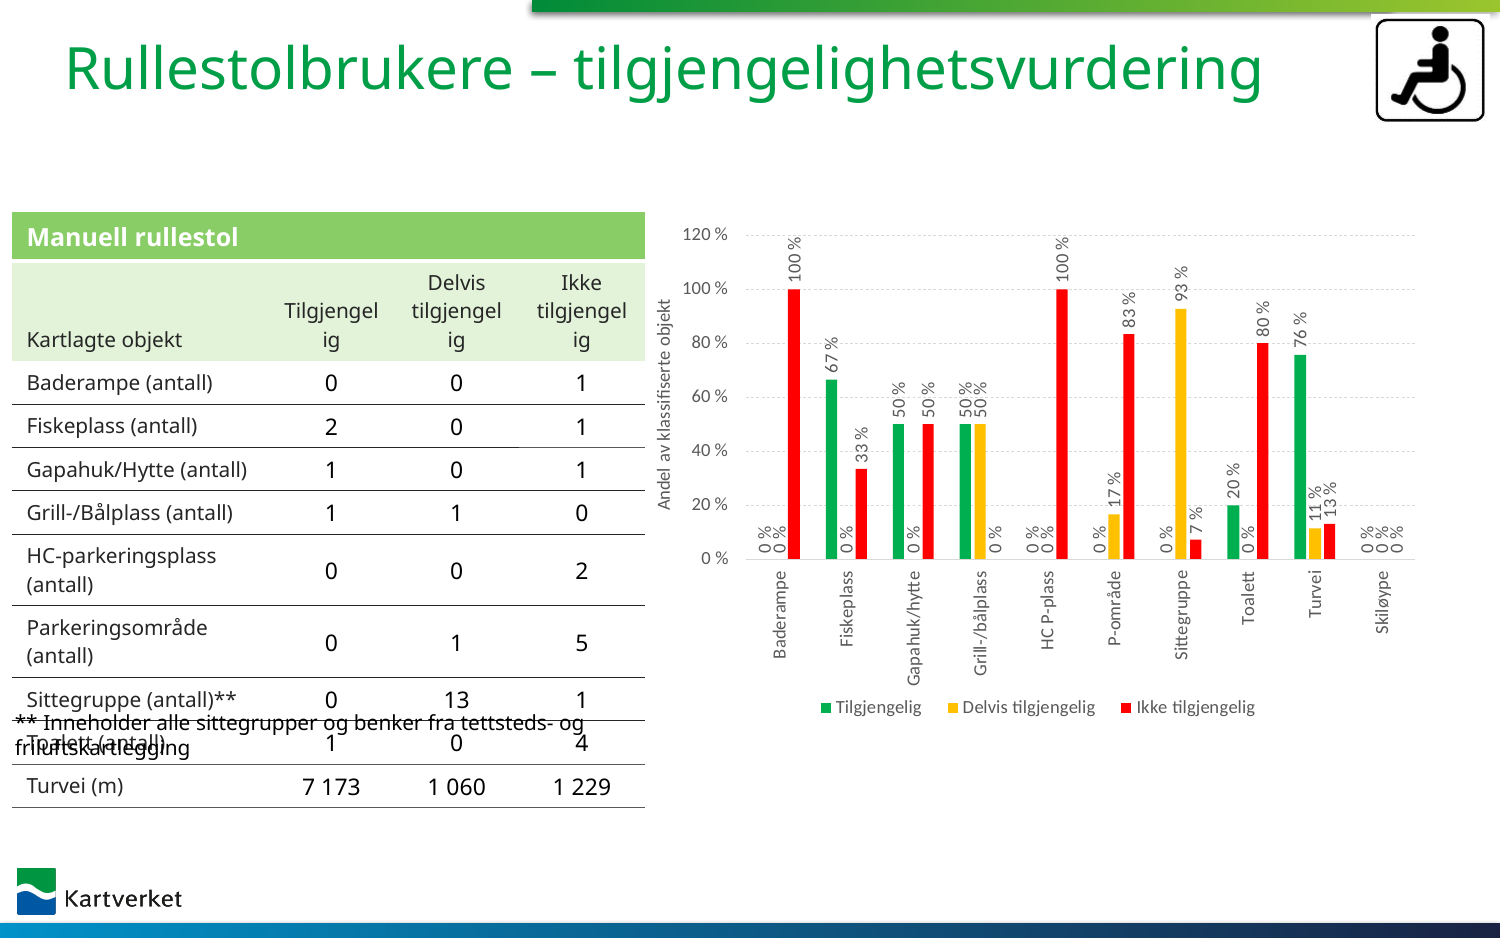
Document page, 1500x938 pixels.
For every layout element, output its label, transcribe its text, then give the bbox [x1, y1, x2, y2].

table_cell Ikke tilgjengelig [519, 263, 638, 361]
table_cell Delvis tilgjengelig [394, 263, 519, 361]
table_cell 2 [519, 535, 638, 605]
picture [1371, 13, 1491, 127]
table_cell Turvei (m) [12, 768, 269, 807]
table_cell Tilgjengelig [269, 263, 394, 361]
table_cell 0 [394, 405, 519, 447]
text_box Rullestolbrukere – tilgjengelighetsvurdering [49, 12, 1372, 109]
table_cell 0 [519, 491, 638, 534]
table_cell HC-parkeringsplass (antall) [12, 535, 269, 605]
table_cell Parkeringsområde (antall) [12, 606, 269, 677]
table_cell 7 173 [269, 768, 394, 807]
table_cell Grill-/Bålplass (antall) [12, 491, 269, 534]
table_cell 1 [519, 361, 638, 404]
table_cell 0 [269, 606, 394, 677]
table_cell 1 [519, 448, 638, 490]
table_cell 1 [394, 606, 519, 677]
table_cell 2 [269, 405, 394, 447]
text_box ** Inneholder alle sittegrupper og benker fra tettsteds- og friluftskartlegging [0, 702, 745, 768]
table_cell Gapahuk/Hytte (antall) [12, 448, 269, 490]
table_cell 1 060 [394, 768, 519, 807]
table_cell 1 [394, 491, 519, 534]
table_cell 1 [269, 491, 394, 534]
table_cell 1 229 [519, 768, 645, 807]
table_cell Kartlagte objekt [12, 263, 269, 361]
table_cell 0 [269, 361, 394, 404]
picture [643, 218, 1426, 728]
table_cell 0 [394, 361, 519, 404]
table_header Manuell rullestol [12, 212, 645, 259]
table_cell Baderampe (antall) [12, 361, 269, 404]
table_cell 13 [394, 678, 519, 702]
table_cell Sittegruppe (antall)** [12, 678, 269, 702]
table_cell 1 [519, 678, 638, 702]
table_cell 0 [394, 535, 519, 605]
table_cell 0 [269, 678, 394, 702]
table_cell 1 [269, 448, 394, 490]
table_cell 0 [394, 448, 519, 490]
table_cell 1 [519, 405, 638, 447]
table_cell 5 [519, 606, 638, 677]
table_cell Fiskeplass (antall) [12, 405, 269, 447]
table_cell 0 [269, 535, 394, 605]
